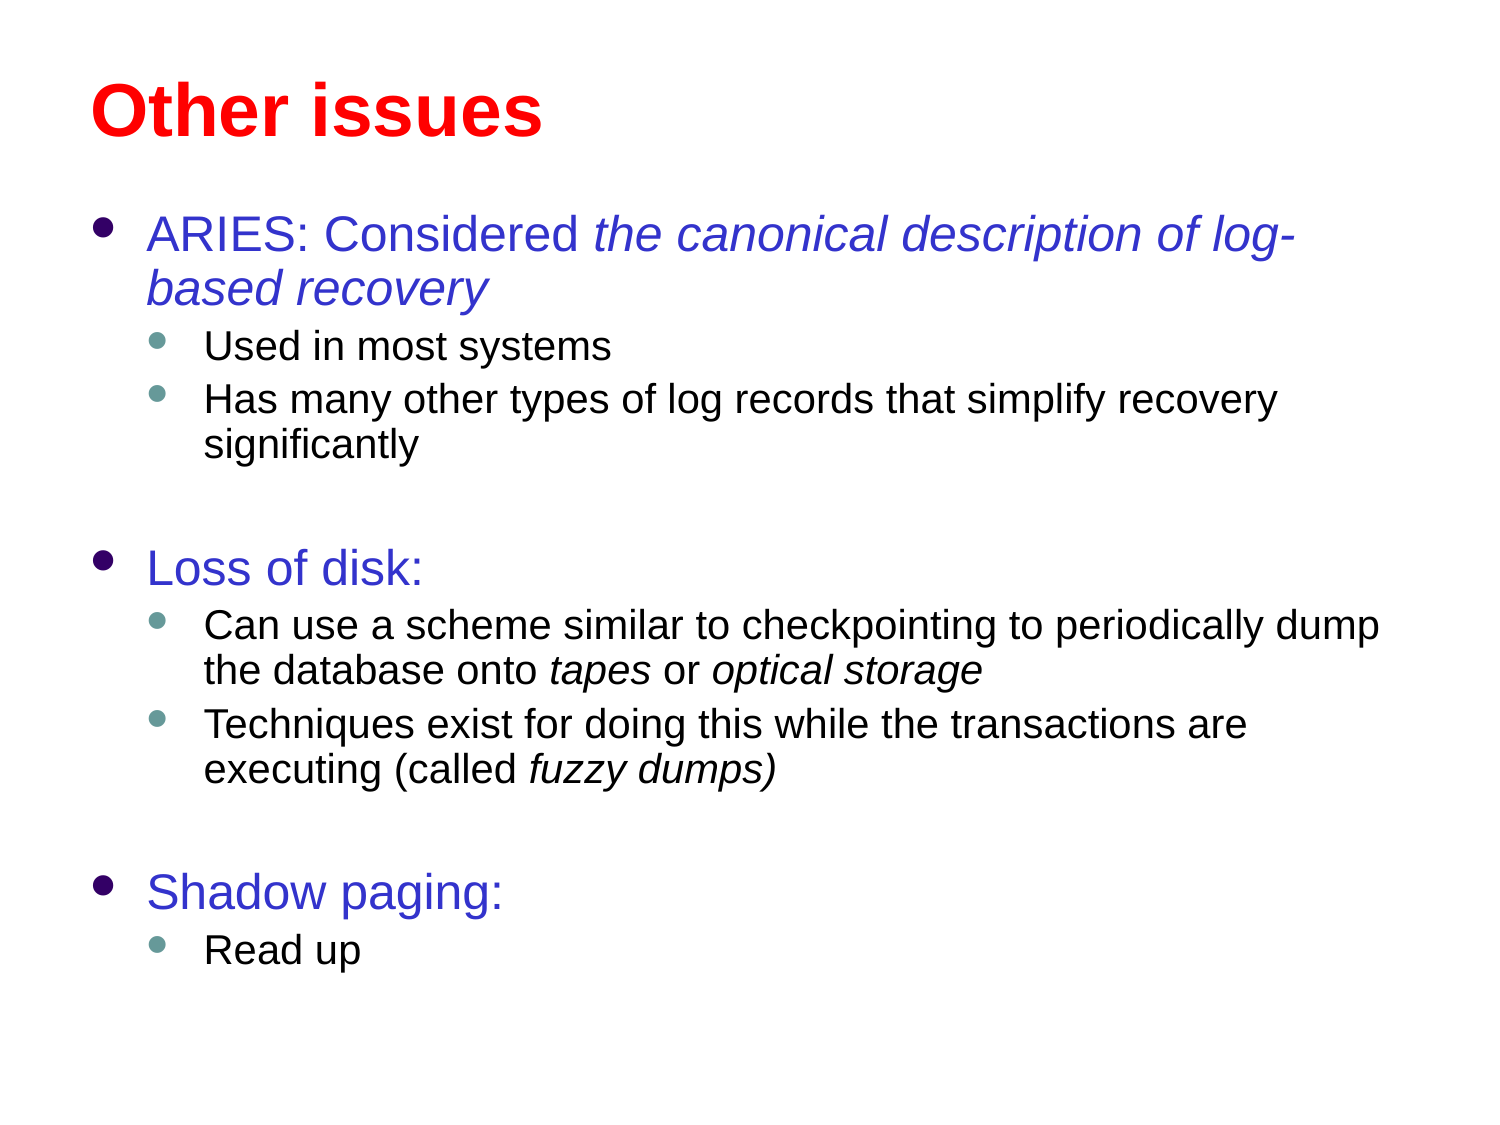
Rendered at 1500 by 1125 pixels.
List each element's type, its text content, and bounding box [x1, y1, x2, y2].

title Other issues [74, 19, 1313, 160]
list ARIES: Considered the canonical description of log-based recovery Used in most systems Has many other types of log records that simplify recovery significantly Loss of disk: Can use a scheme similar to checkpointing to periodically dump the database onto tapes or optical storage Techniques exist for doing this while the transactions are executing (called fuzzy dumps) Shadow paging: Read up [74, 200, 1426, 863]
